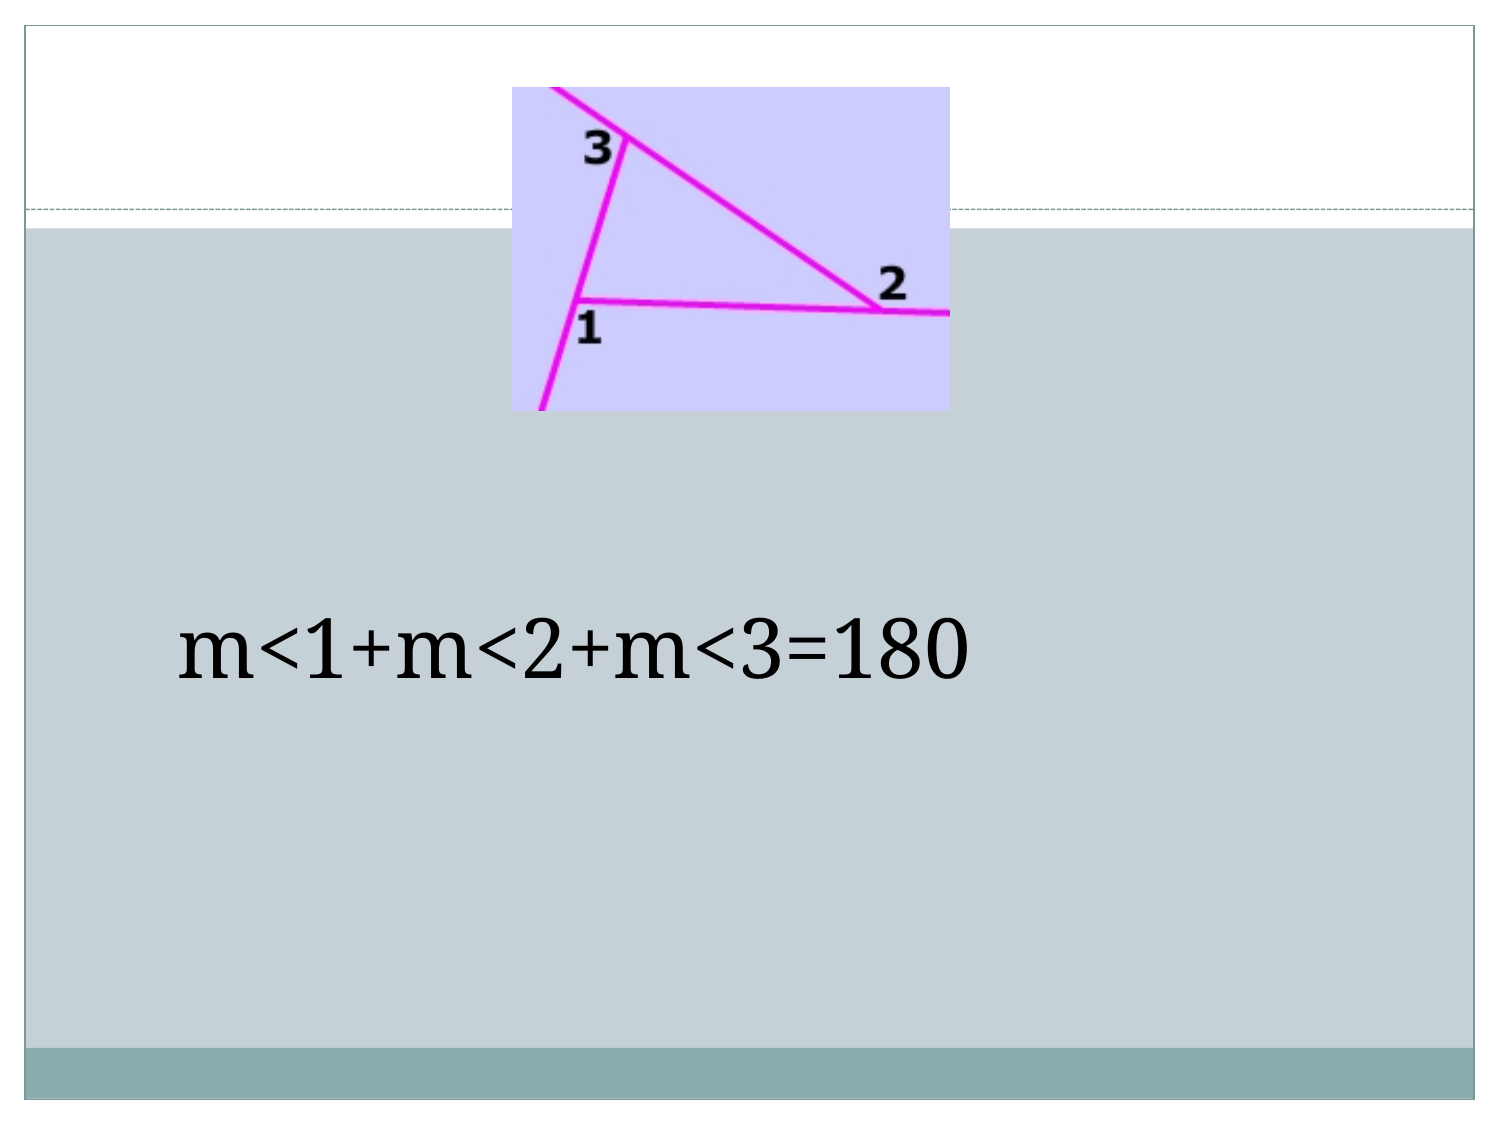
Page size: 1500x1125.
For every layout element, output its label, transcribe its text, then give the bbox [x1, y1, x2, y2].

text_box m<1+m<2+m<3=180 [162, 587, 1088, 703]
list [512, 87, 951, 411]
